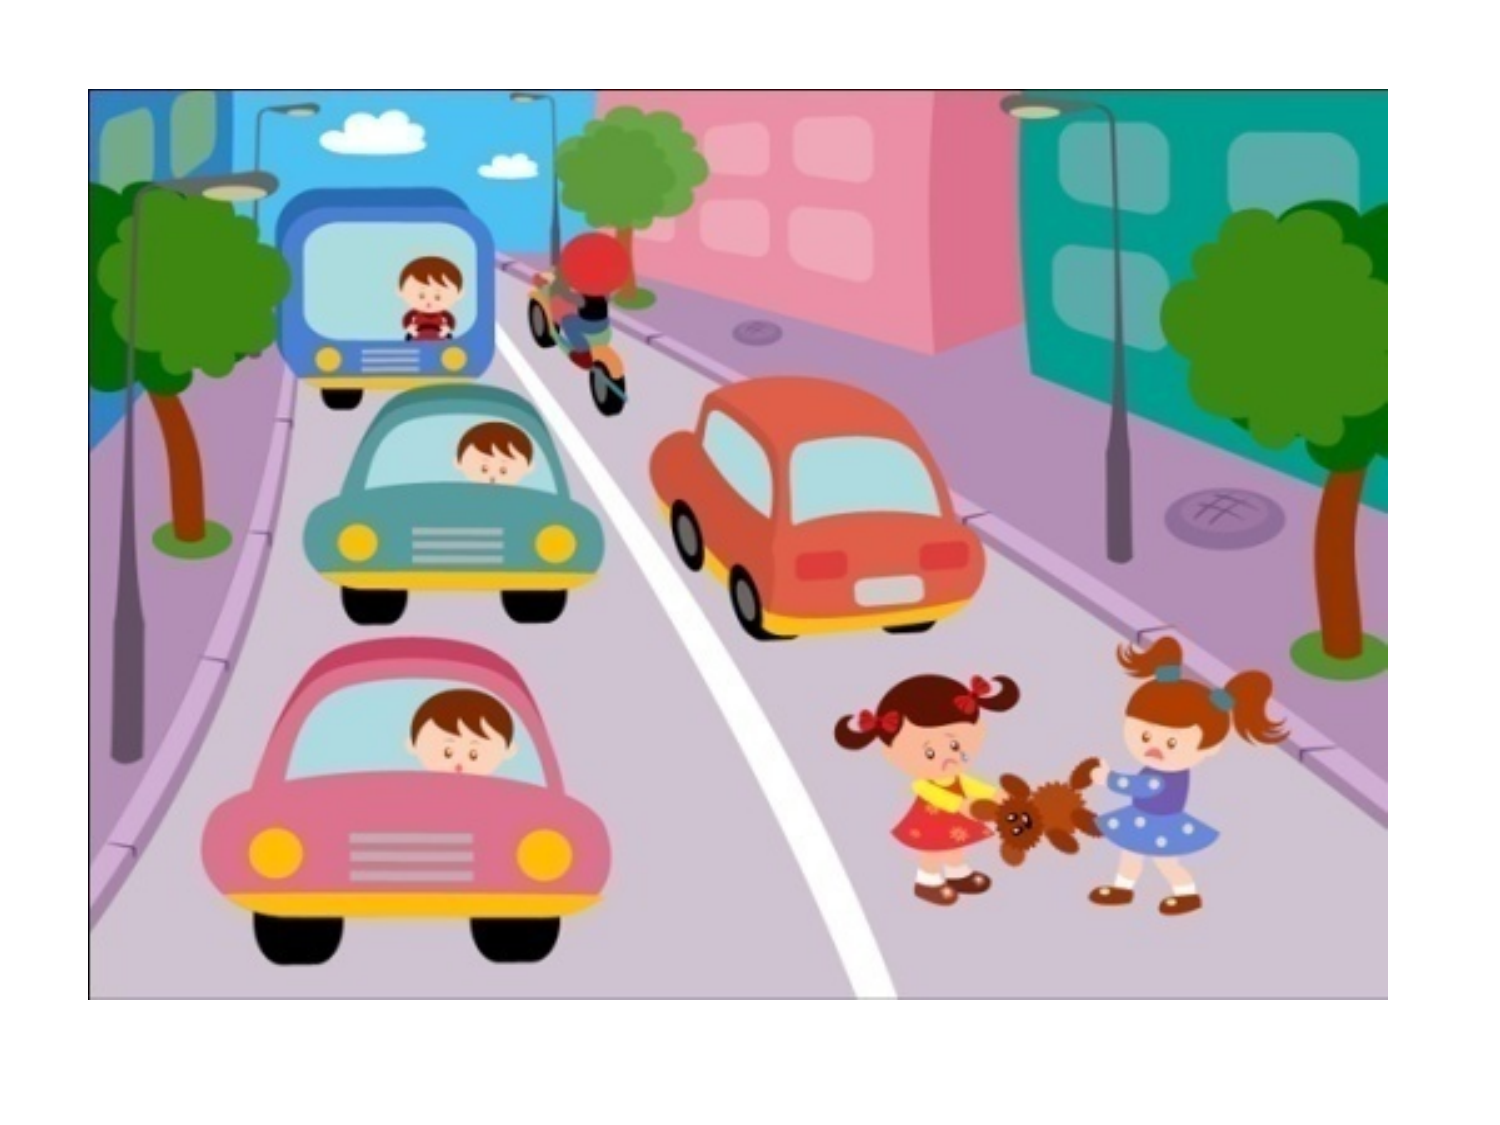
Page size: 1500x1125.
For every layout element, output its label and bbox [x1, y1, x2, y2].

list [88, 89, 1389, 1000]
